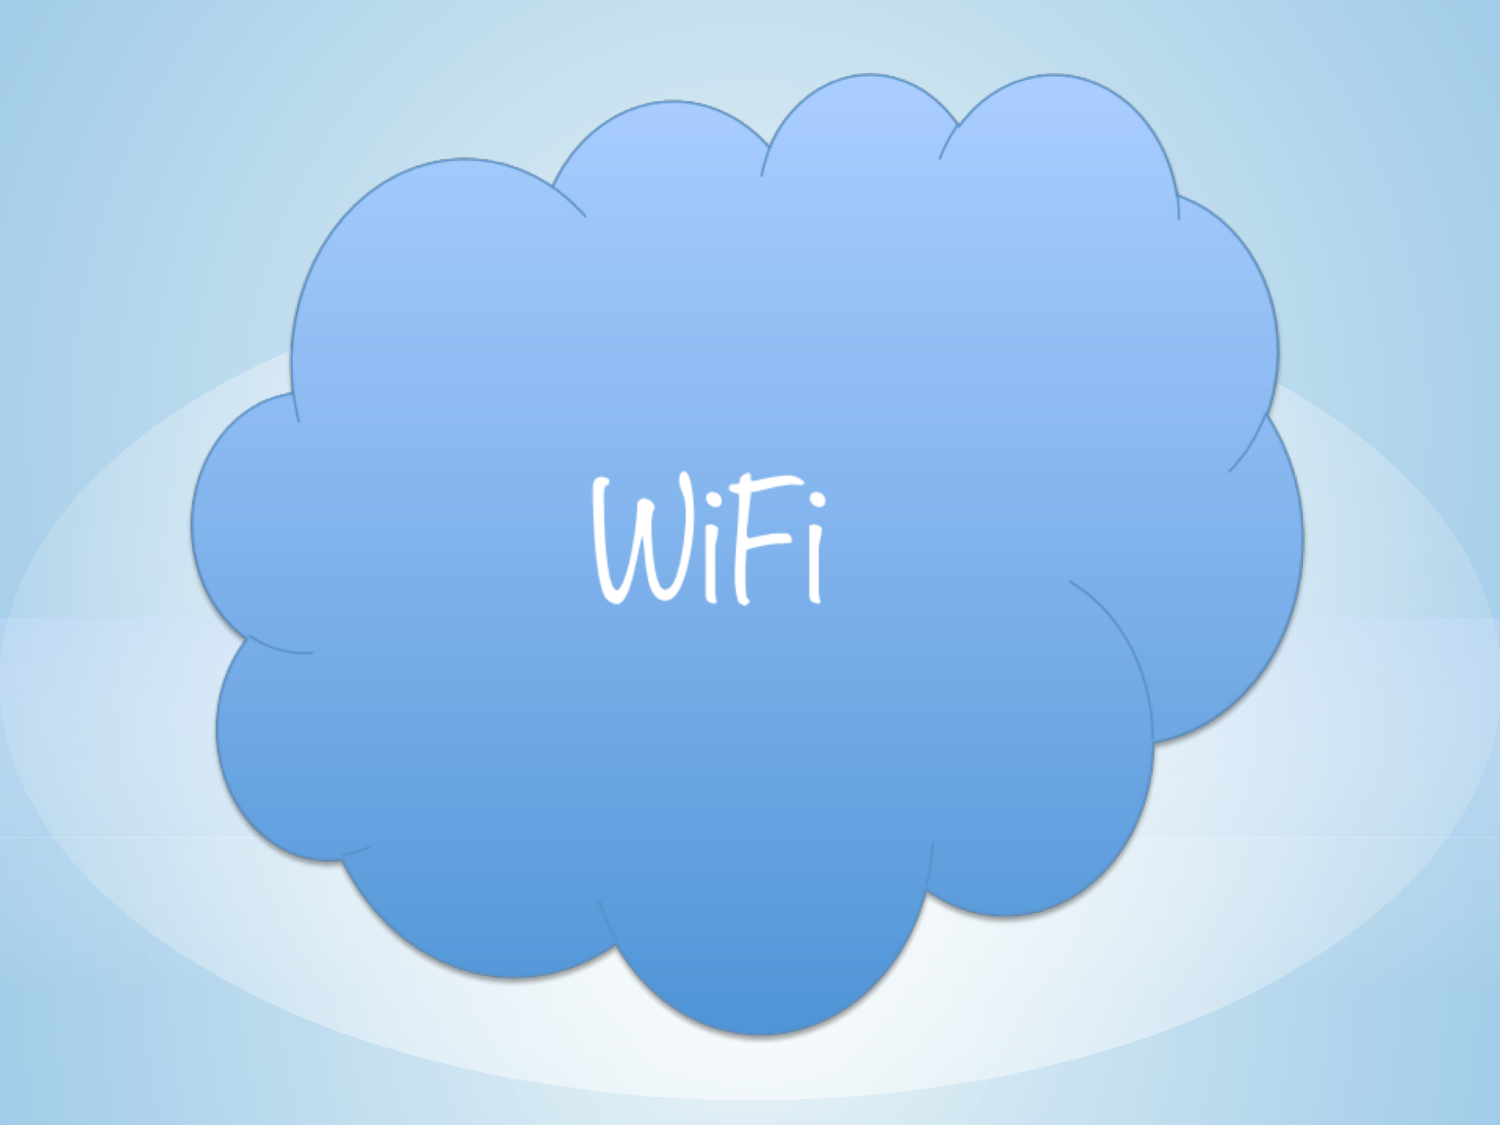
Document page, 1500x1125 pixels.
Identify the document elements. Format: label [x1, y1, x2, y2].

text_box [185, 72, 1315, 1053]
